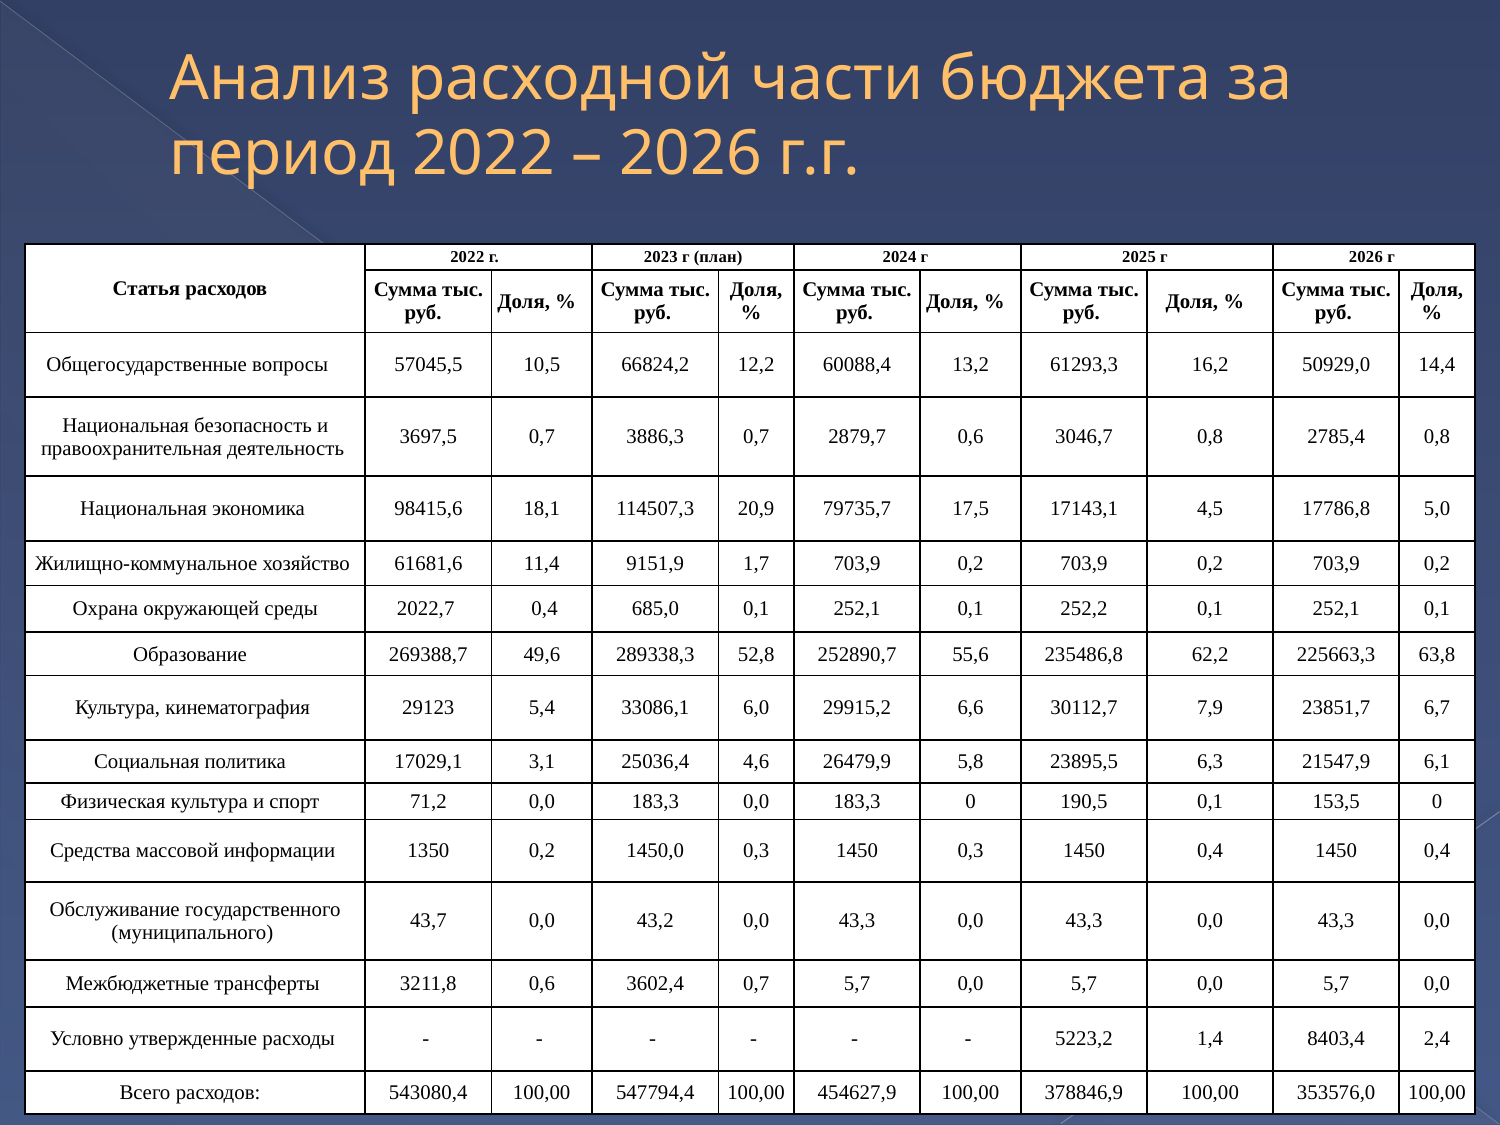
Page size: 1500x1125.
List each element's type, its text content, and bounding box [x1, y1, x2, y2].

table_cell Сумма тыс. руб. [593, 271, 718, 332]
table_cell 29915,2 [795, 676, 919, 739]
table_cell 0,2 [492, 820, 591, 881]
table_cell 14,4 [1400, 333, 1474, 396]
table_cell 5223,2 [1022, 1008, 1146, 1070]
table_cell 2,4 [1400, 1008, 1474, 1070]
table_cell - [492, 1008, 591, 1070]
table_cell 63,8 [1400, 633, 1474, 675]
table_cell 289338,3 [593, 633, 718, 675]
table_cell 61293,3 [1022, 333, 1146, 396]
table_cell 0,1 [921, 586, 1020, 631]
table_cell 29123 [366, 676, 491, 739]
table_cell 62,2 [1148, 633, 1272, 675]
table_cell 43,7 [366, 883, 491, 959]
table_cell 100,00 [1400, 1072, 1474, 1113]
table_cell 190,5 [1022, 784, 1146, 819]
table_cell 100,00 [1148, 1072, 1272, 1113]
table_cell 43,3 [1274, 883, 1398, 959]
table_cell 11,4 [492, 542, 591, 585]
table_cell 1,4 [1148, 1008, 1272, 1070]
table_cell 0,1 [1148, 784, 1272, 819]
table_cell Доля, % [921, 271, 1020, 332]
table_header 2024 г [795, 245, 1020, 269]
table_cell 1,7 [719, 542, 793, 585]
table_cell 3,1 [492, 741, 591, 782]
table_cell - [795, 1008, 919, 1070]
table_cell 3602,4 [593, 961, 718, 1006]
table_cell 0,0 [1400, 961, 1474, 1006]
table_cell 6,1 [1400, 741, 1474, 782]
table_cell - [921, 1008, 1020, 1070]
table_header Статья расходов [26, 245, 364, 332]
table_cell 100,00 [719, 1072, 793, 1113]
table_cell 252,2 [1022, 586, 1146, 631]
table_cell 6,6 [921, 676, 1020, 739]
table_cell 2022,7 [366, 586, 491, 631]
table_cell 0,3 [719, 820, 793, 881]
table_cell Образование [26, 633, 364, 675]
table_cell Доля, % [492, 271, 591, 332]
table_cell 0,0 [719, 883, 793, 959]
table_cell - [366, 1008, 491, 1070]
table_cell Культура, кинематография [26, 676, 364, 739]
table_cell 66824,2 [593, 333, 718, 396]
table_cell Национальная безопасность и правоохранительная деятельность [26, 398, 364, 475]
table_cell Межбюджетные трансферты [26, 961, 364, 1006]
table_cell 183,3 [795, 784, 919, 819]
table_header 2025 г [1022, 245, 1272, 269]
table_cell 0,6 [492, 961, 591, 1006]
table_header 2026 г [1274, 245, 1474, 269]
table_cell Охрана окружающей среды [26, 586, 364, 631]
table_cell 1450,0 [593, 820, 718, 881]
table_cell 5,7 [795, 961, 919, 1006]
table_cell 5,7 [1274, 961, 1398, 1006]
table_cell Общегосударственные вопросы [26, 333, 364, 396]
table_cell Социальная политика [26, 741, 364, 782]
table_cell 3046,7 [1022, 398, 1146, 475]
table_cell 235486,8 [1022, 633, 1146, 675]
table_cell Физическая культура и спорт [26, 784, 364, 819]
table_cell 18,1 [492, 477, 591, 540]
table_cell 0,4 [1400, 820, 1474, 881]
table_cell 57045,5 [366, 333, 491, 396]
table_cell - [593, 1008, 718, 1070]
table_header 2023 г (план) [593, 245, 793, 269]
table_cell 1450 [1022, 820, 1146, 881]
table_cell 6,3 [1148, 741, 1272, 782]
table_cell 2785,4 [1274, 398, 1398, 475]
table_cell 0,1 [1148, 586, 1272, 631]
table_cell 0,2 [921, 542, 1020, 585]
table_cell - [719, 1008, 793, 1070]
table_cell 183,3 [593, 784, 718, 819]
table_cell 0,0 [921, 883, 1020, 959]
table_cell 9151,9 [593, 542, 718, 585]
table_cell 13,2 [921, 333, 1020, 396]
table_cell Доля, % [1400, 271, 1474, 332]
table_cell 49,6 [492, 633, 591, 675]
table_cell 3886,3 [593, 398, 718, 475]
table_cell 703,9 [1274, 542, 1398, 585]
table_cell 0,0 [1148, 961, 1272, 1006]
table_cell Доля, % [719, 271, 793, 332]
table_cell Средства массовой информации [26, 820, 364, 881]
table_cell 12,2 [719, 333, 793, 396]
table_cell 0,7 [719, 398, 793, 475]
table_cell 153,5 [1274, 784, 1398, 819]
table_cell 378846,9 [1022, 1072, 1146, 1113]
table_cell 4,6 [719, 741, 793, 782]
table_cell 0 [1400, 784, 1474, 819]
table_cell 0,0 [921, 961, 1020, 1006]
table_cell 0,6 [921, 398, 1020, 475]
table_cell 0,2 [1400, 542, 1474, 585]
table_cell 0,0 [492, 883, 591, 959]
table_cell 703,9 [1022, 542, 1146, 585]
table_cell 0,4 [1148, 820, 1272, 881]
table_cell Жилищно-коммунальное хозяйство [26, 542, 364, 585]
table_cell Обслуживание государственного (муниципального) [26, 883, 364, 959]
table_cell 52,8 [719, 633, 793, 675]
table_cell 21547,9 [1274, 741, 1398, 782]
table_cell 6,0 [719, 676, 793, 739]
table_cell Сумма тыс. руб. [1274, 271, 1398, 332]
table_cell 26479,9 [795, 741, 919, 782]
table_cell 353576,0 [1274, 1072, 1398, 1113]
table_cell 10,5 [492, 333, 591, 396]
table_cell 252890,7 [795, 633, 919, 675]
table_cell 0,1 [1400, 586, 1474, 631]
table_cell 1450 [795, 820, 919, 881]
table_cell 79735,7 [795, 477, 919, 540]
table_cell 16,2 [1148, 333, 1272, 396]
table_cell 17786,8 [1274, 477, 1398, 540]
table_cell 2879,7 [795, 398, 919, 475]
table_cell 0,0 [492, 784, 591, 819]
table_cell 0,1 [719, 586, 793, 631]
table_cell 43,2 [593, 883, 718, 959]
table_cell 7,9 [1148, 676, 1272, 739]
table_cell 5,8 [921, 741, 1020, 782]
table_cell 0,0 [719, 784, 793, 819]
table_cell 114507,3 [593, 477, 718, 540]
table_cell 61681,6 [366, 542, 491, 585]
table_cell 17,5 [921, 477, 1020, 540]
table_cell 60088,4 [795, 333, 919, 396]
table_cell 269388,7 [366, 633, 491, 675]
table_cell 5,4 [492, 676, 591, 739]
table_cell 225663,3 [1274, 633, 1398, 675]
table_header 2022 г. [366, 245, 591, 269]
table_cell 33086,1 [593, 676, 718, 739]
table_cell 1350 [366, 820, 491, 881]
table_cell Условно утвержденные расходы [26, 1008, 364, 1070]
table_cell 0 [921, 784, 1020, 819]
table_cell 23895,5 [1022, 741, 1146, 782]
table_cell 0,4 [492, 586, 591, 631]
table_cell 703,9 [795, 542, 919, 585]
table_cell 4,5 [1148, 477, 1272, 540]
table_cell Сумма тыс. руб. [1022, 271, 1146, 332]
table_cell 0,8 [1148, 398, 1272, 475]
table_cell 0,0 [1400, 883, 1474, 959]
table_cell 0,7 [492, 398, 591, 475]
table_cell 55,6 [921, 633, 1020, 675]
table_cell Национальная экономика [26, 477, 364, 540]
table_cell 98415,6 [366, 477, 491, 540]
table_cell 547794,4 [593, 1072, 718, 1113]
table_cell 0,8 [1400, 398, 1474, 475]
table_cell 17143,1 [1022, 477, 1146, 540]
table_cell 17029,1 [366, 741, 491, 782]
table_cell 8403,4 [1274, 1008, 1398, 1070]
table_cell 685,0 [593, 586, 718, 631]
table_cell 0,0 [1148, 883, 1272, 959]
table_cell 43,3 [795, 883, 919, 959]
table_cell 23851,7 [1274, 676, 1398, 739]
table_cell 454627,9 [795, 1072, 919, 1113]
title Анализ расходной части бюджета за период 2022 – 2026 г.г. [75, 24, 1425, 200]
table_cell 25036,4 [593, 741, 718, 782]
table_cell 71,2 [366, 784, 491, 819]
table_cell 50929,0 [1274, 333, 1398, 396]
table_cell 543080,4 [366, 1072, 491, 1113]
table_cell 5,7 [1022, 961, 1146, 1006]
table_cell 0,3 [921, 820, 1020, 881]
table_cell 0,7 [719, 961, 793, 1006]
table_cell 3697,5 [366, 398, 491, 475]
table_cell Сумма тыс. руб. [366, 271, 491, 332]
table_cell 20,9 [719, 477, 793, 540]
table_cell Всего расходов: [26, 1072, 364, 1113]
table_cell 100,00 [921, 1072, 1020, 1113]
table_cell 100,00 [492, 1072, 591, 1113]
table_cell Сумма тыс. руб. [795, 271, 919, 332]
table_cell 1450 [1274, 820, 1398, 881]
table_cell 0,2 [1148, 542, 1272, 585]
table_cell 252,1 [795, 586, 919, 631]
table_cell 252,1 [1274, 586, 1398, 631]
table_cell 43,3 [1022, 883, 1146, 959]
table_cell Доля, % [1148, 271, 1272, 332]
table_cell 3211,8 [366, 961, 491, 1006]
table_cell 5,0 [1400, 477, 1474, 540]
table_cell 6,7 [1400, 676, 1474, 739]
table_cell 30112,7 [1022, 676, 1146, 739]
